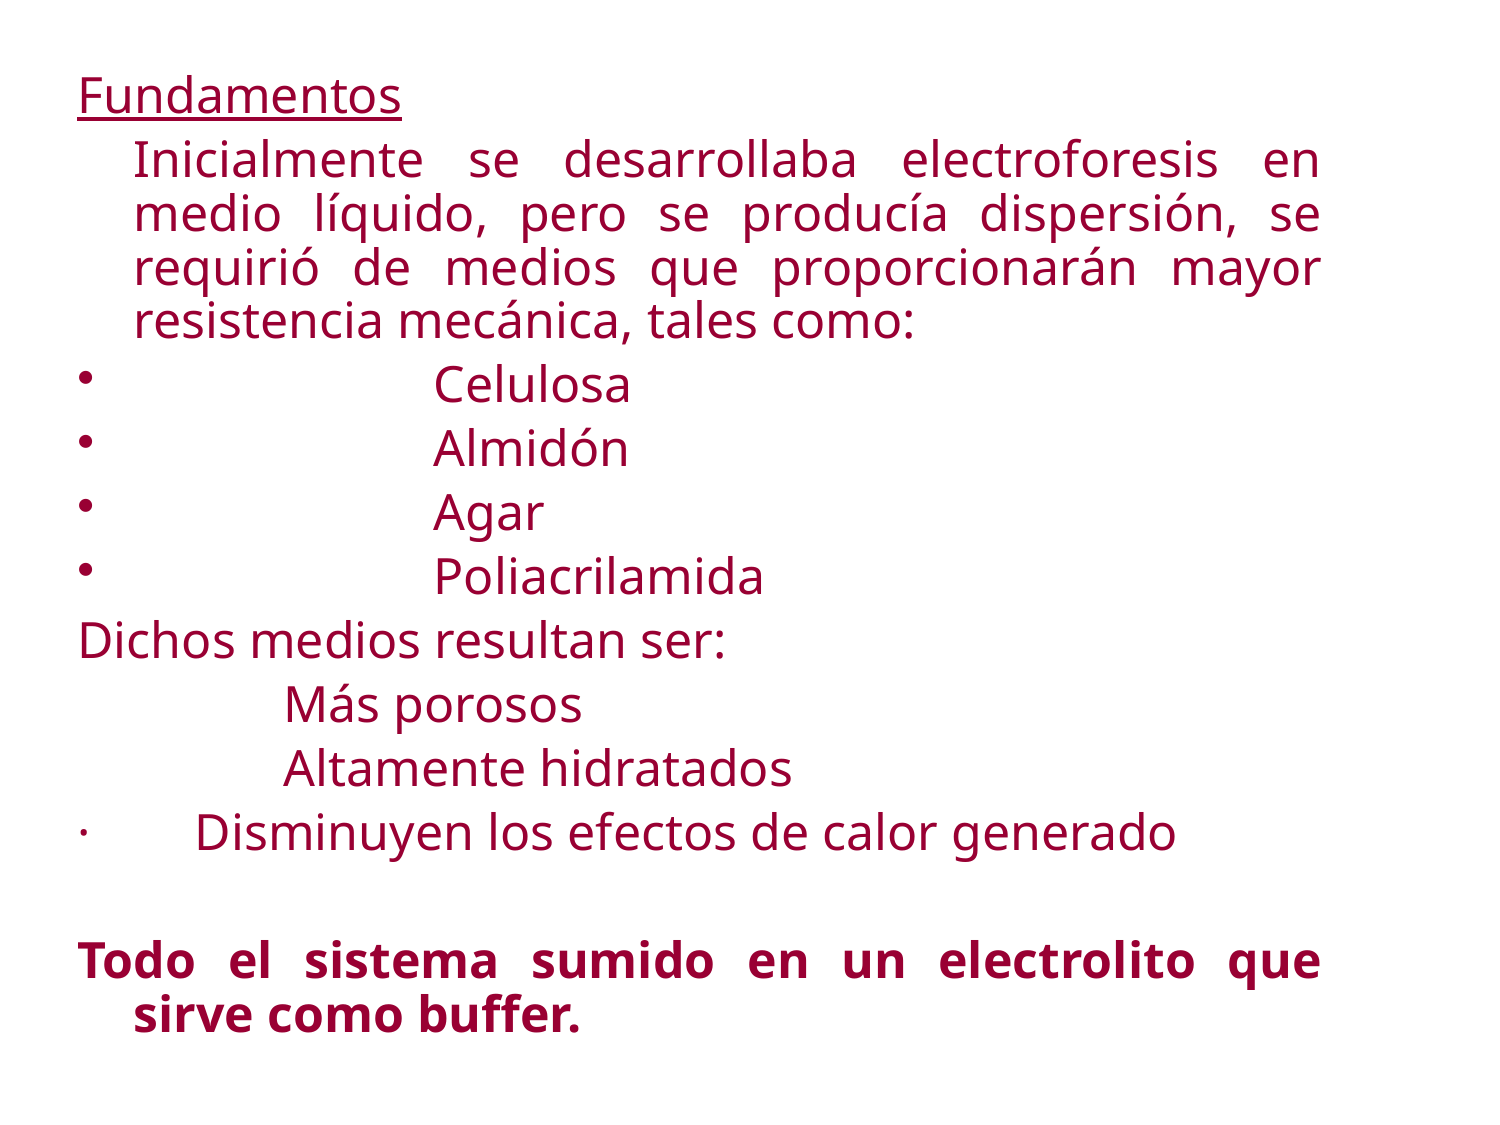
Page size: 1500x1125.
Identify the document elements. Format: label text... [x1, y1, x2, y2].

list Fundamentos Inicialmente se desarrollaba electroforesis en medio líquido, pero se producía dispersión, se requirió de medios que proporcionarán mayor resistencia mecánica, tales como: Celulosa Almidón Agar Poliacrilamida Dichos medios resultan ser: Más porosos Altamente hidratados · Disminuyen los efectos de calor generado Todo el sistema sumido en un electrolito que sirve como buffer. [62, 62, 1338, 476]
